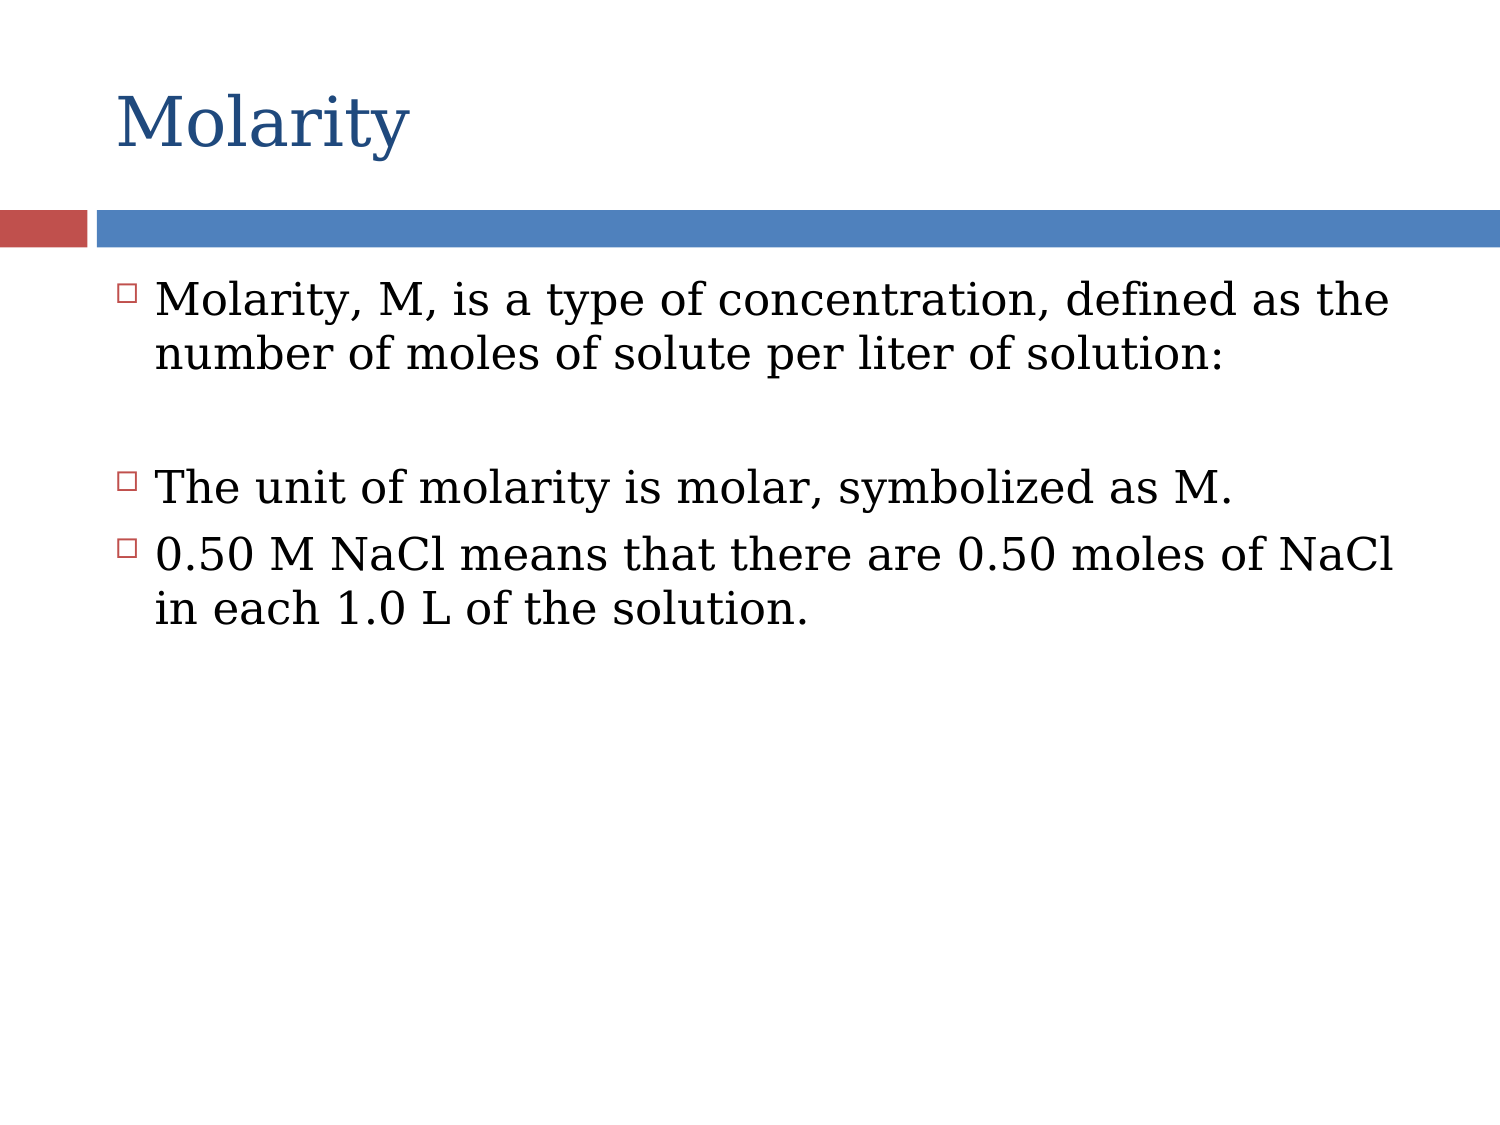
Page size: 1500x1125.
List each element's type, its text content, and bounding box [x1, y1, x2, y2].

title Molarity [100, 37, 1438, 200]
